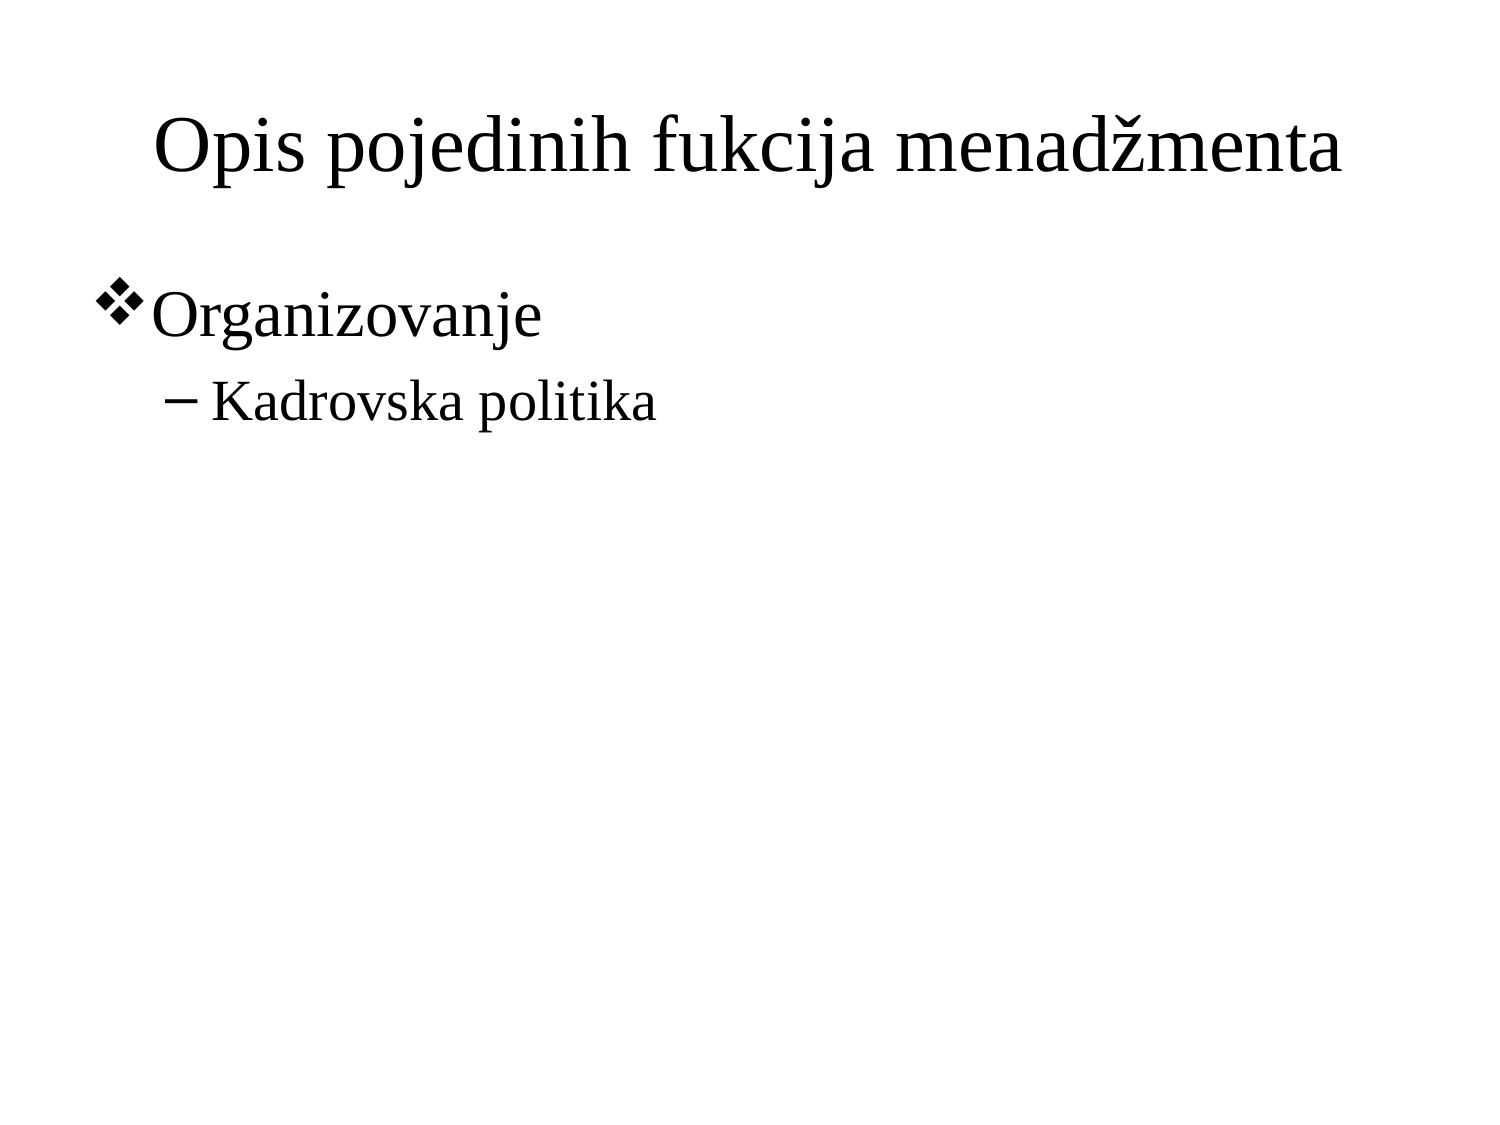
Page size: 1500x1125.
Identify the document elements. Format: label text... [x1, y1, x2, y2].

title Opis pojedinih fukcija menadžmenta [75, 45, 1425, 233]
list Organizovanje Kadrovska politika [75, 262, 1425, 1005]
